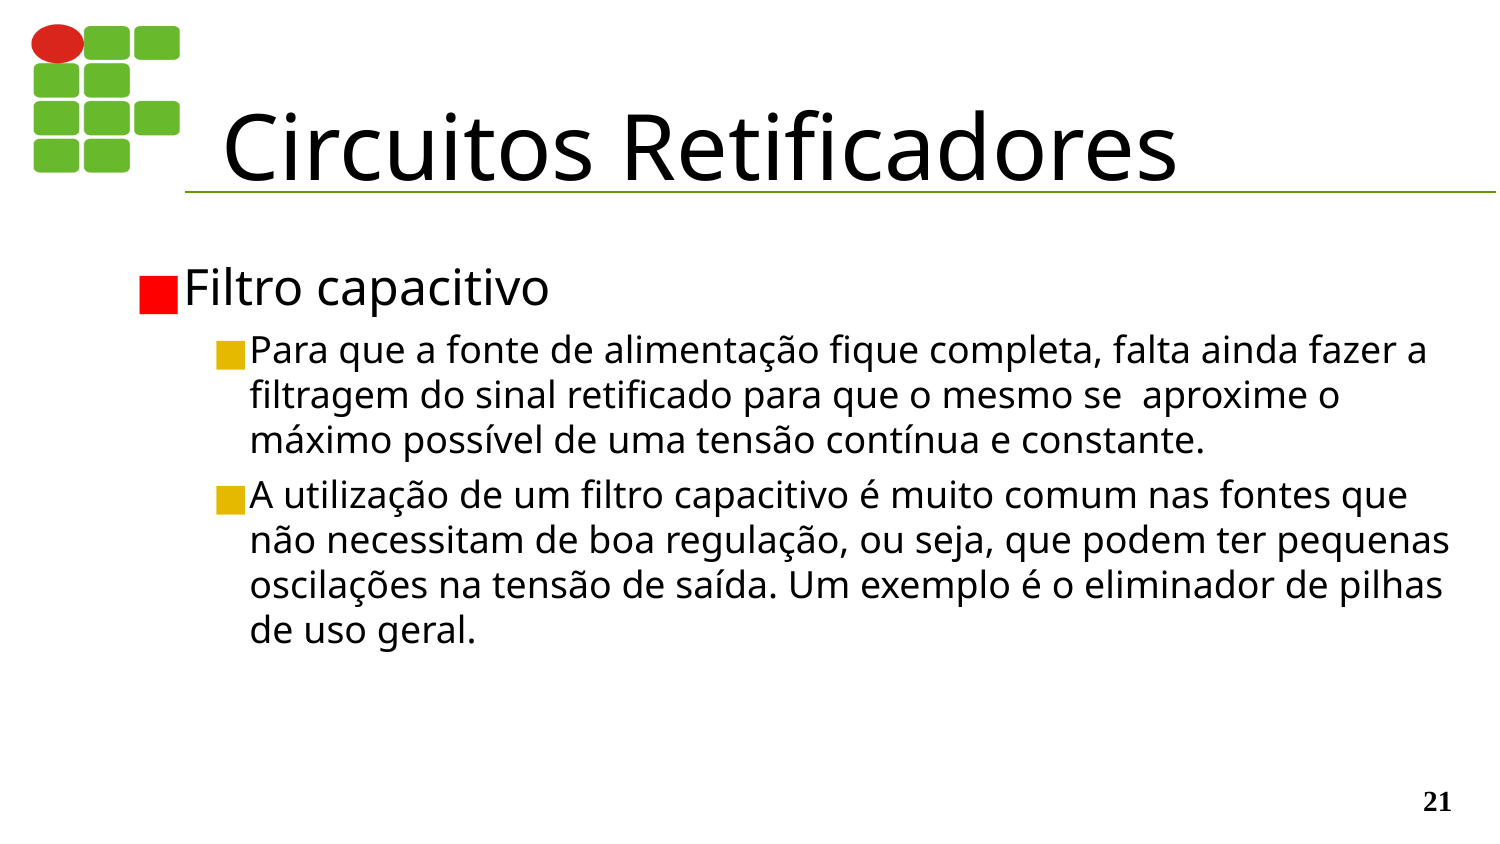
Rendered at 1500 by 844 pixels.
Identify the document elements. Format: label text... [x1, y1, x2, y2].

list Filtro capacitivo Para que a fonte de alimentação fique completa, falta ainda fazer a filtragem do sinal retificado para que o mesmo se aproxime o máximo possível de uma tensão contínua e constante. A utilização de um filtro capacitivo é muito comum nas fontes que não necessitam de boa regulação, ou seja, que podem ter pequenas oscilações na tensão de saída. Um exemplo é o eliminador de pilhas de uso geral. [46, 248, 1469, 774]
picture [29, 23, 182, 174]
text_box ‹#› [1155, 774, 1468, 825]
title Circuitos Retificadores [206, 26, 1468, 207]
